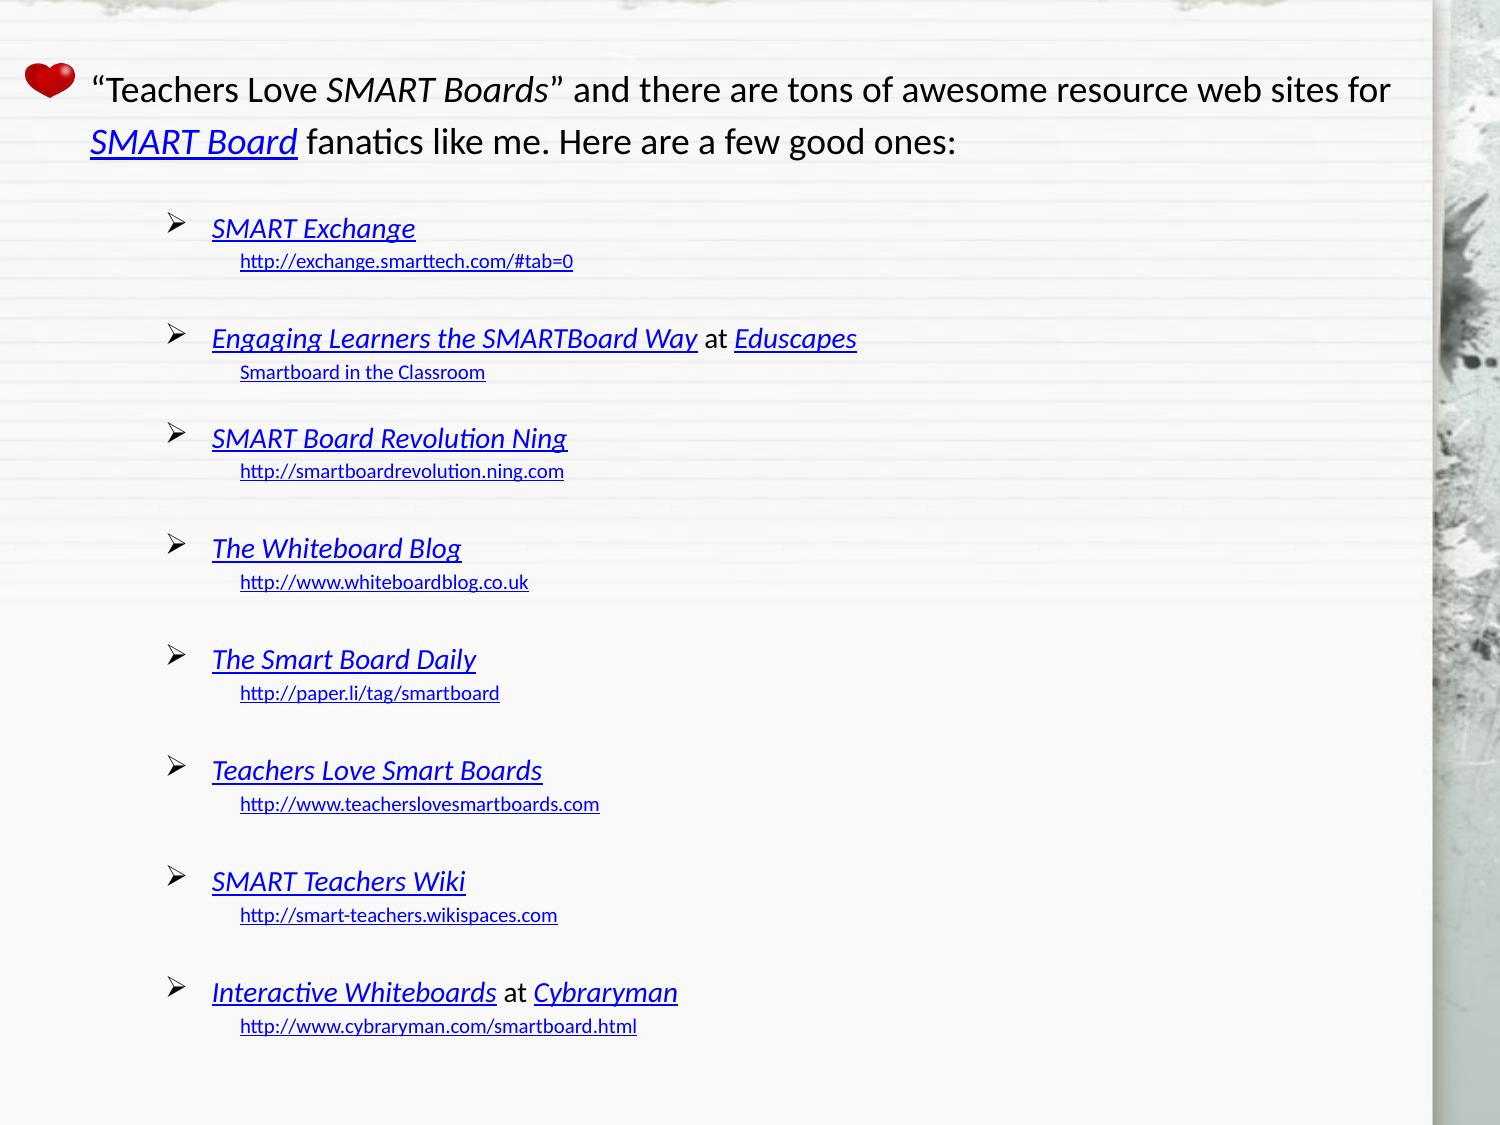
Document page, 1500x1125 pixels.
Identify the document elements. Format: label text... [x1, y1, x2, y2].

list “Teachers Love SMART Boards” and there are tons of awesome resource web sites for SMART Board fanatics like me. Here are a few good ones: SMART Exchange http://exchange.smarttech.com/#tab=0 Engaging Learners the SMARTBoard Way at Eduscapes Smartboard in the Classroom SMART Board Revolution Ning http://smartboardrevolution.ning.com The Whiteboard Blog http://www.whiteboardblog.co.uk The Smart Board Daily http://paper.li/tag/smartboard Teachers Love Smart Boards http://www.teacherslovesmartboards.com SMART Teachers Wiki http://smart-teachers.wikispaces.com Interactive Whiteboards at Cybraryman http://www.cybraryman.com/smartboard.html [75, 57, 1425, 1102]
picture [0, 0, 1500, 1125]
